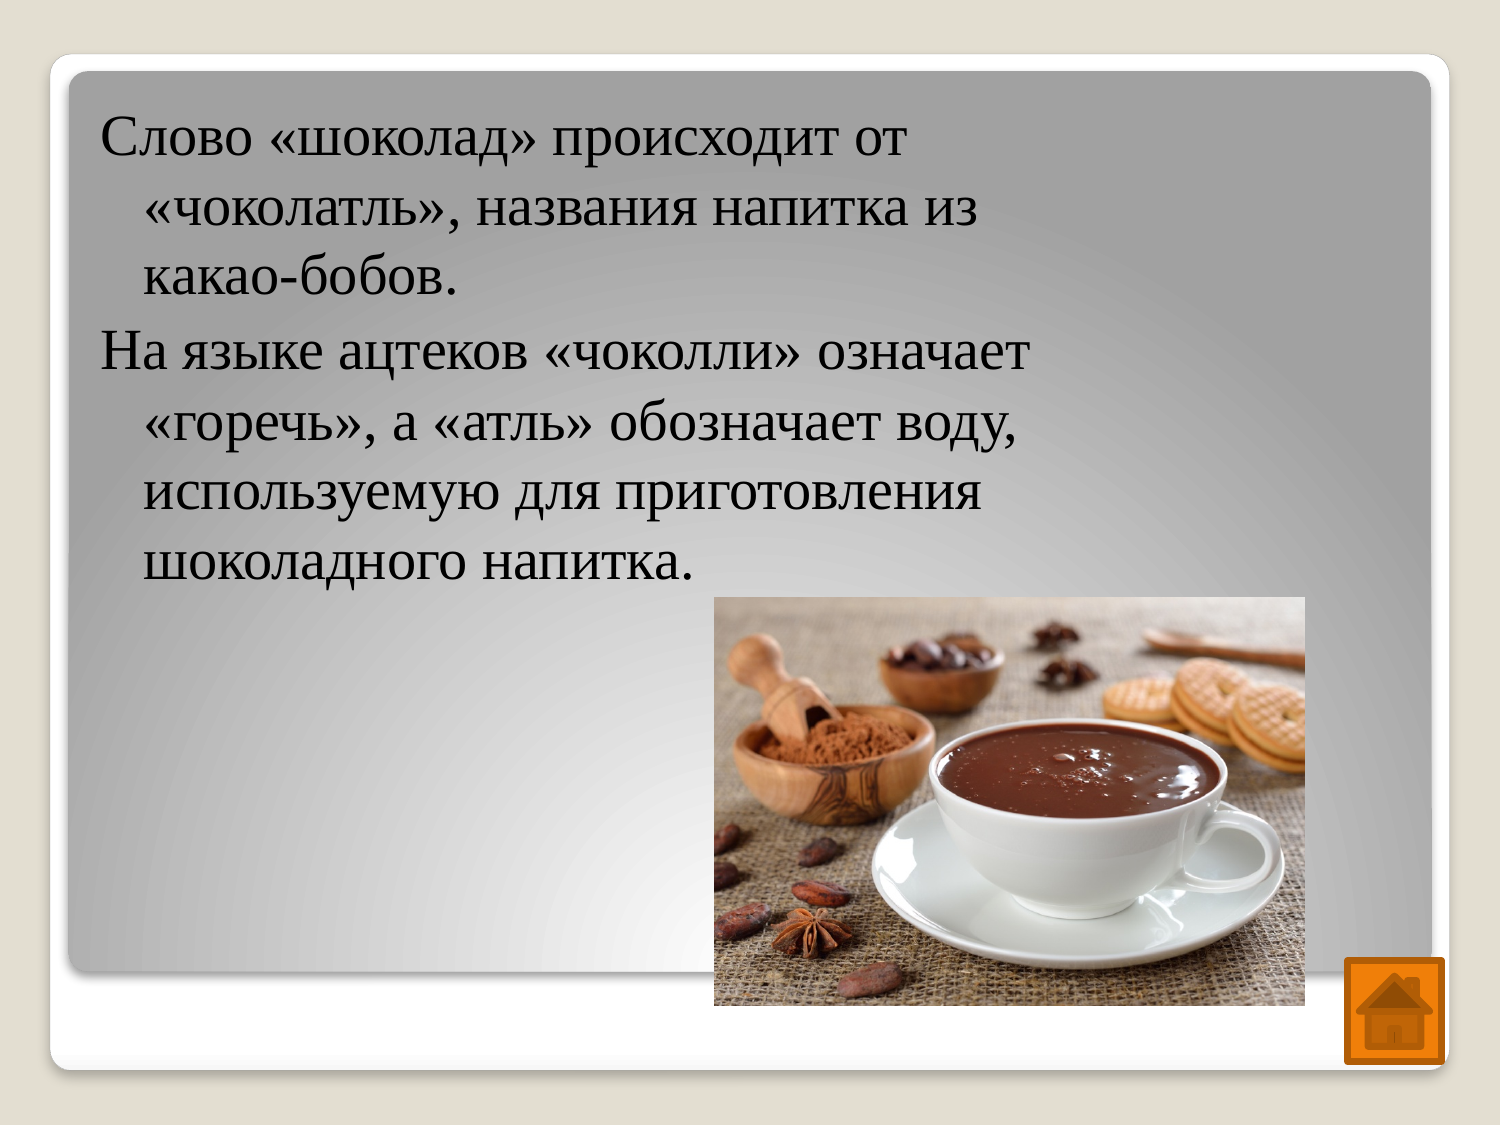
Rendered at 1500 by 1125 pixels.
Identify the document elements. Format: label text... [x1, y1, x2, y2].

picture [714, 597, 1305, 1006]
list Слово «шоколад» происходит от «чоколатль», названия напитка из какао-бобов. На языке ацтеков «чоколли» означает «горечь», а «атль» обозначает воду, используемую для приготовления шоколадного напитка. [70, 82, 1079, 961]
text_box [1344, 957, 1445, 1065]
